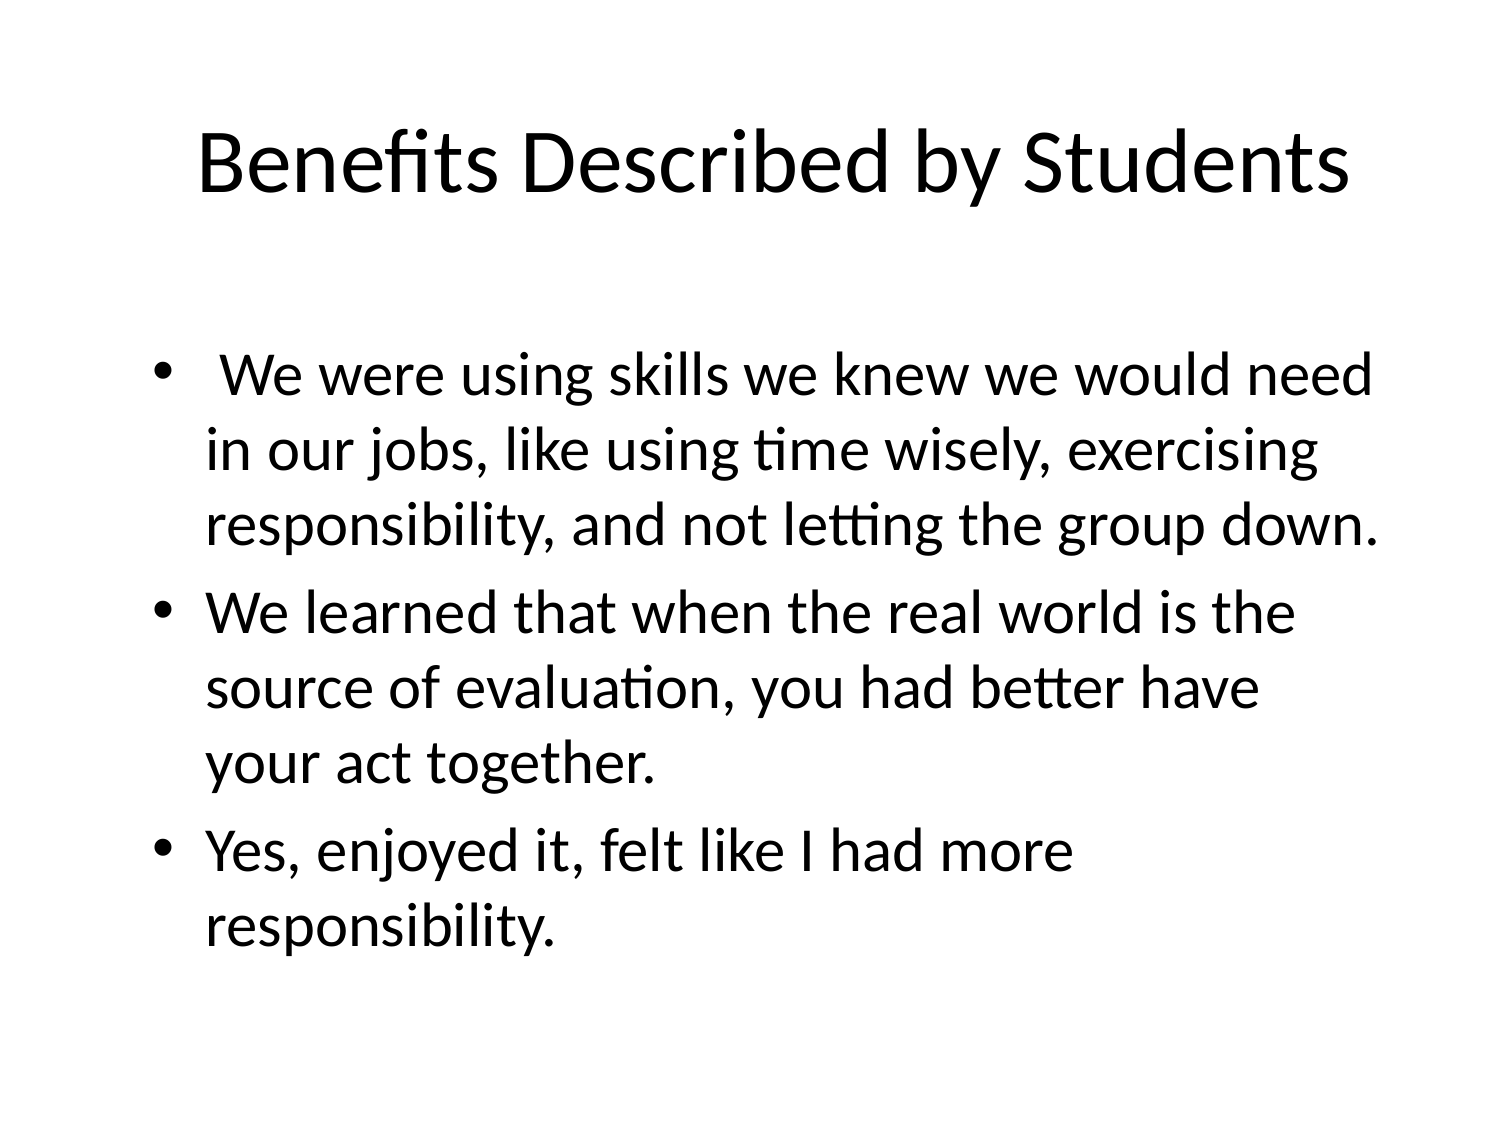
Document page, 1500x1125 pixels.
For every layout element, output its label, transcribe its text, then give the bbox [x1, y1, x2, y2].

list We were using skills we knew we would need in our jobs, like using time wisely, exercis­ing responsibility, and not letting the group down. We learned that when the real world is the source of evaluation, you had better have your act together. Yes, enjoyed it, felt like I had more responsibility. [137, 324, 1400, 1025]
title Benefits Described by Students [125, 62, 1425, 250]
